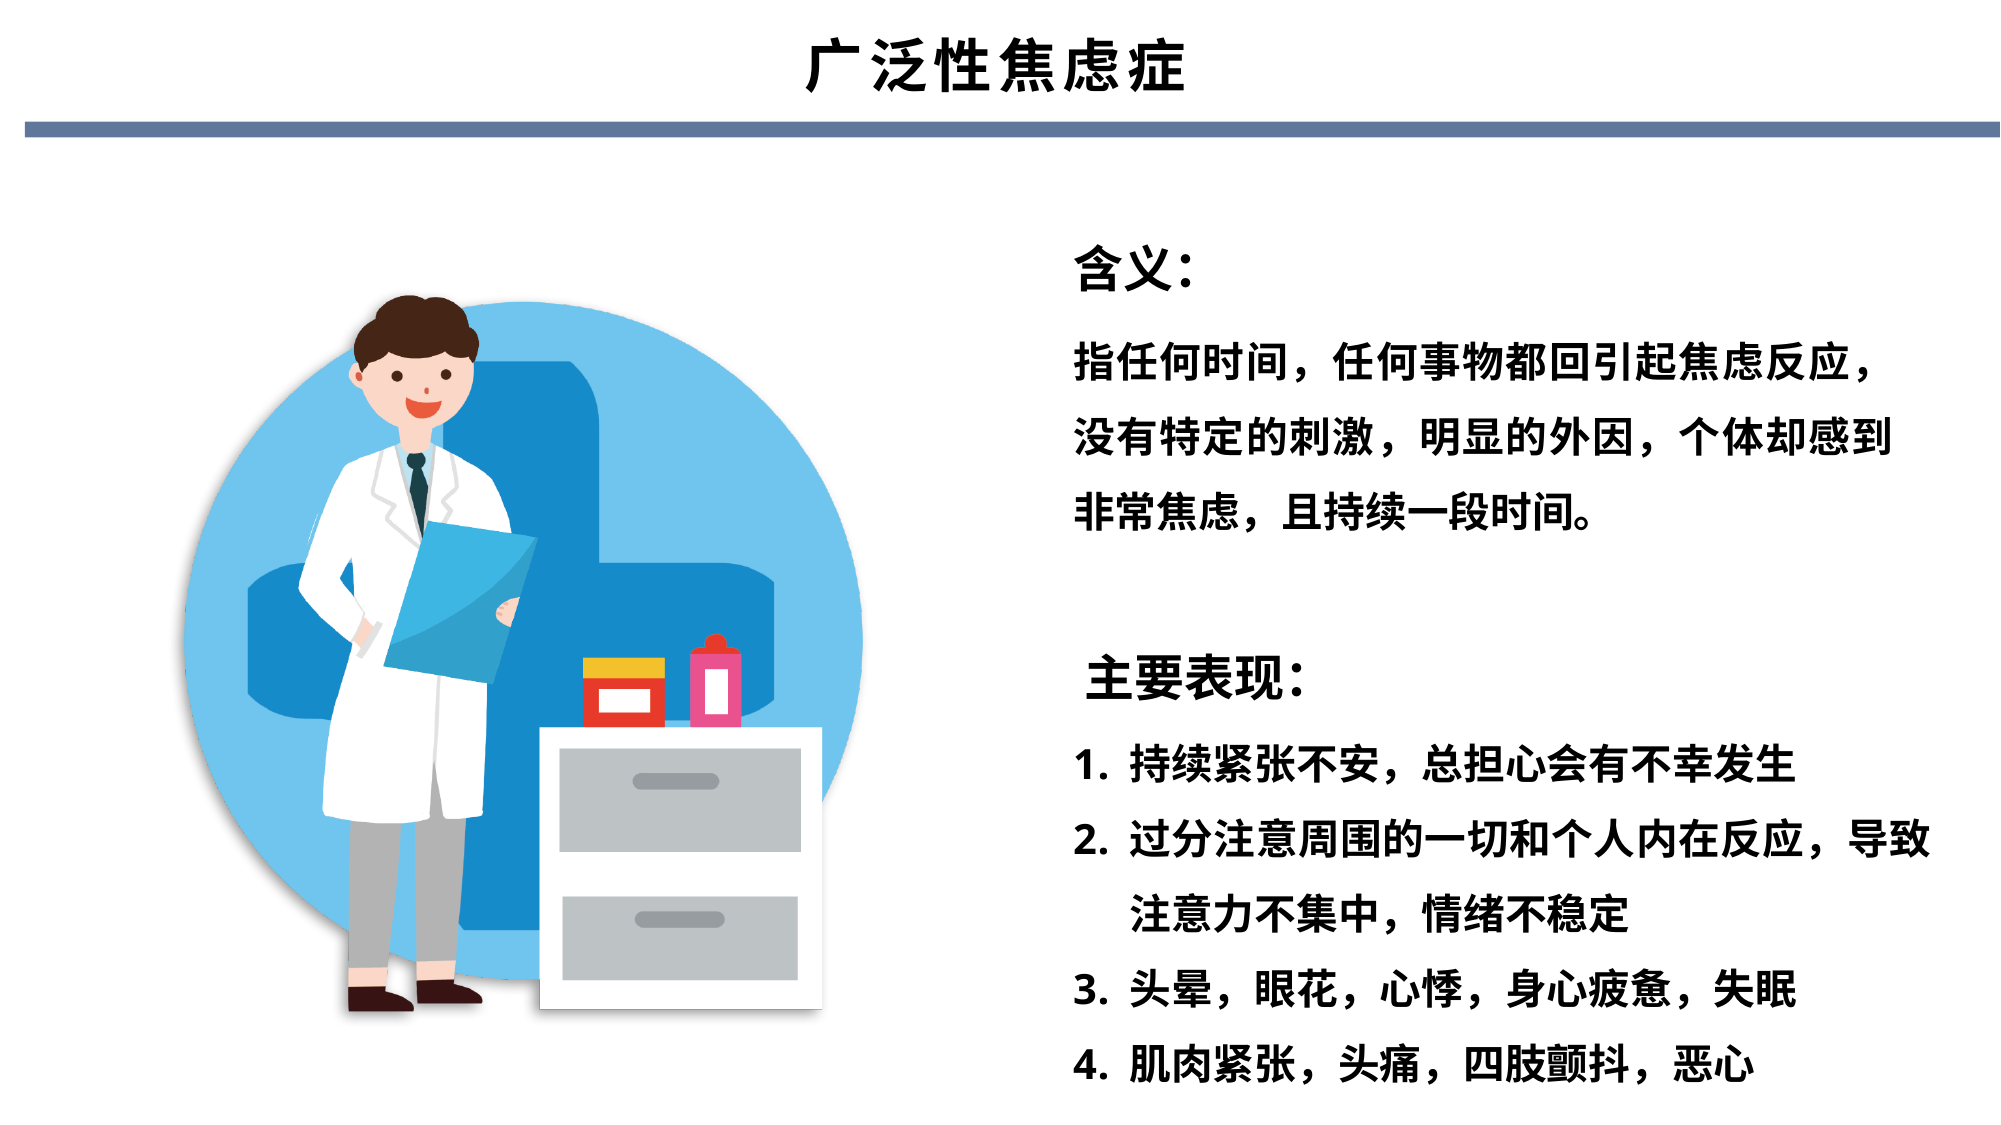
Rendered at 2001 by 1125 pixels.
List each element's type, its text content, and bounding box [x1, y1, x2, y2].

text_box 广泛性焦虑症 [790, 21, 1201, 107]
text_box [1058, 608, 1946, 1088]
text_box [24, 121, 2000, 138]
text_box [1057, 199, 1909, 535]
picture [145, 272, 909, 1035]
